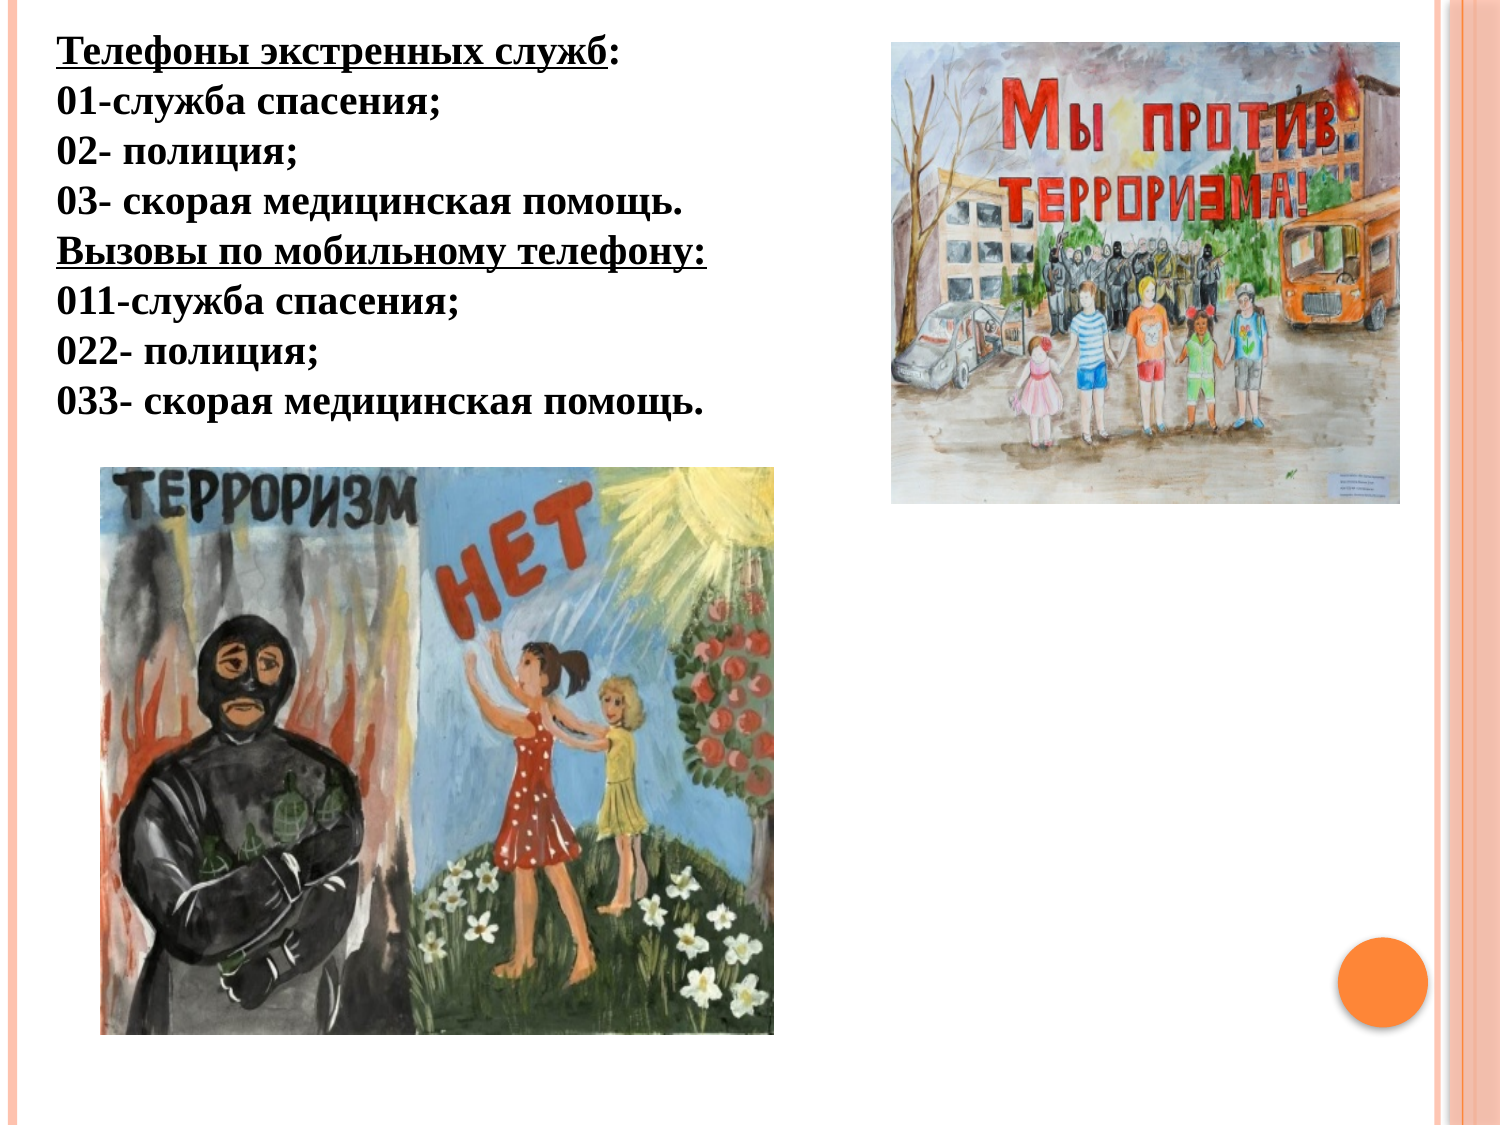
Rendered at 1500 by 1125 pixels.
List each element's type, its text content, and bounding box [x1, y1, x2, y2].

picture [99, 467, 775, 1036]
picture [891, 42, 1401, 504]
text_box Телефоны экстренных служб: 01-служба спасения; 02- полиция; 03- скорая медицинская помощь. Вызовы по мобильному телефону: 011-служба спасения; 022- полиция; 033- скорая медицинская помощь. [41, 14, 1500, 430]
